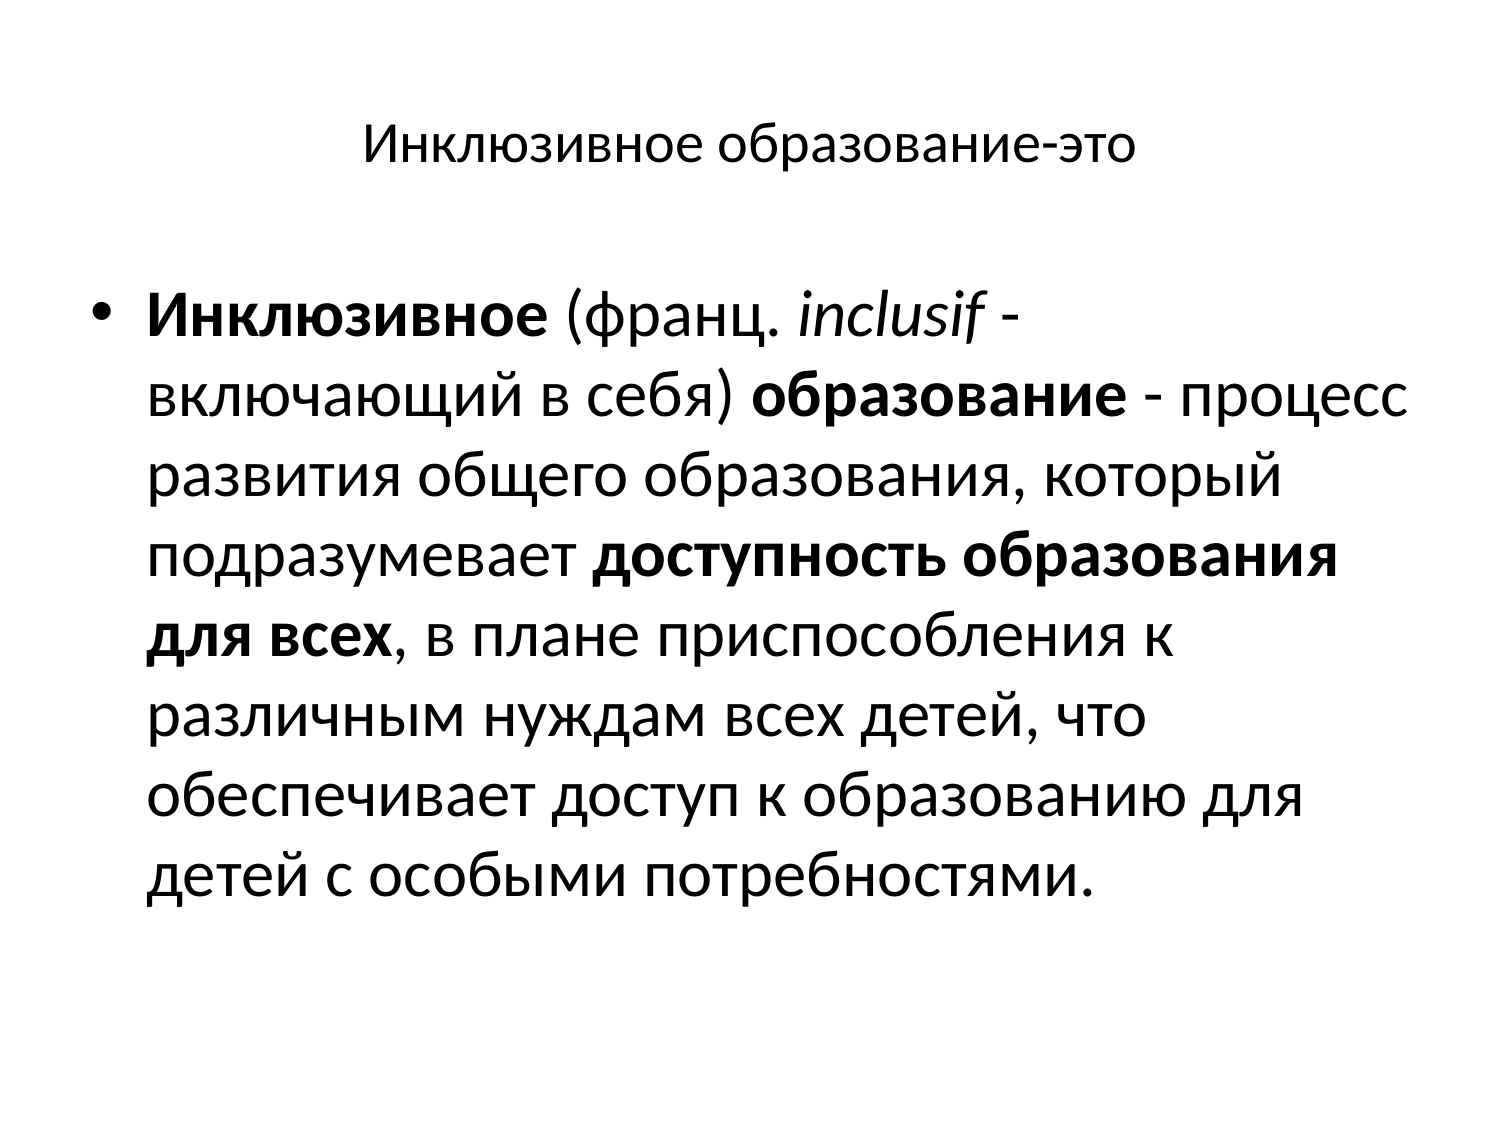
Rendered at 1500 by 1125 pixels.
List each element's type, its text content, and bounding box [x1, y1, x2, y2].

list Инклюзивное (франц. inclusif - включающий в себя) образование - процесс развития общего образования, который подразумевает доступность образования для всех, в плане приспособления к различным нуждам всех детей, что обеспечивает доступ к образованию для детей с особыми потребностями. [75, 262, 1425, 1005]
title Инклюзивное образование-это [75, 45, 1425, 233]
